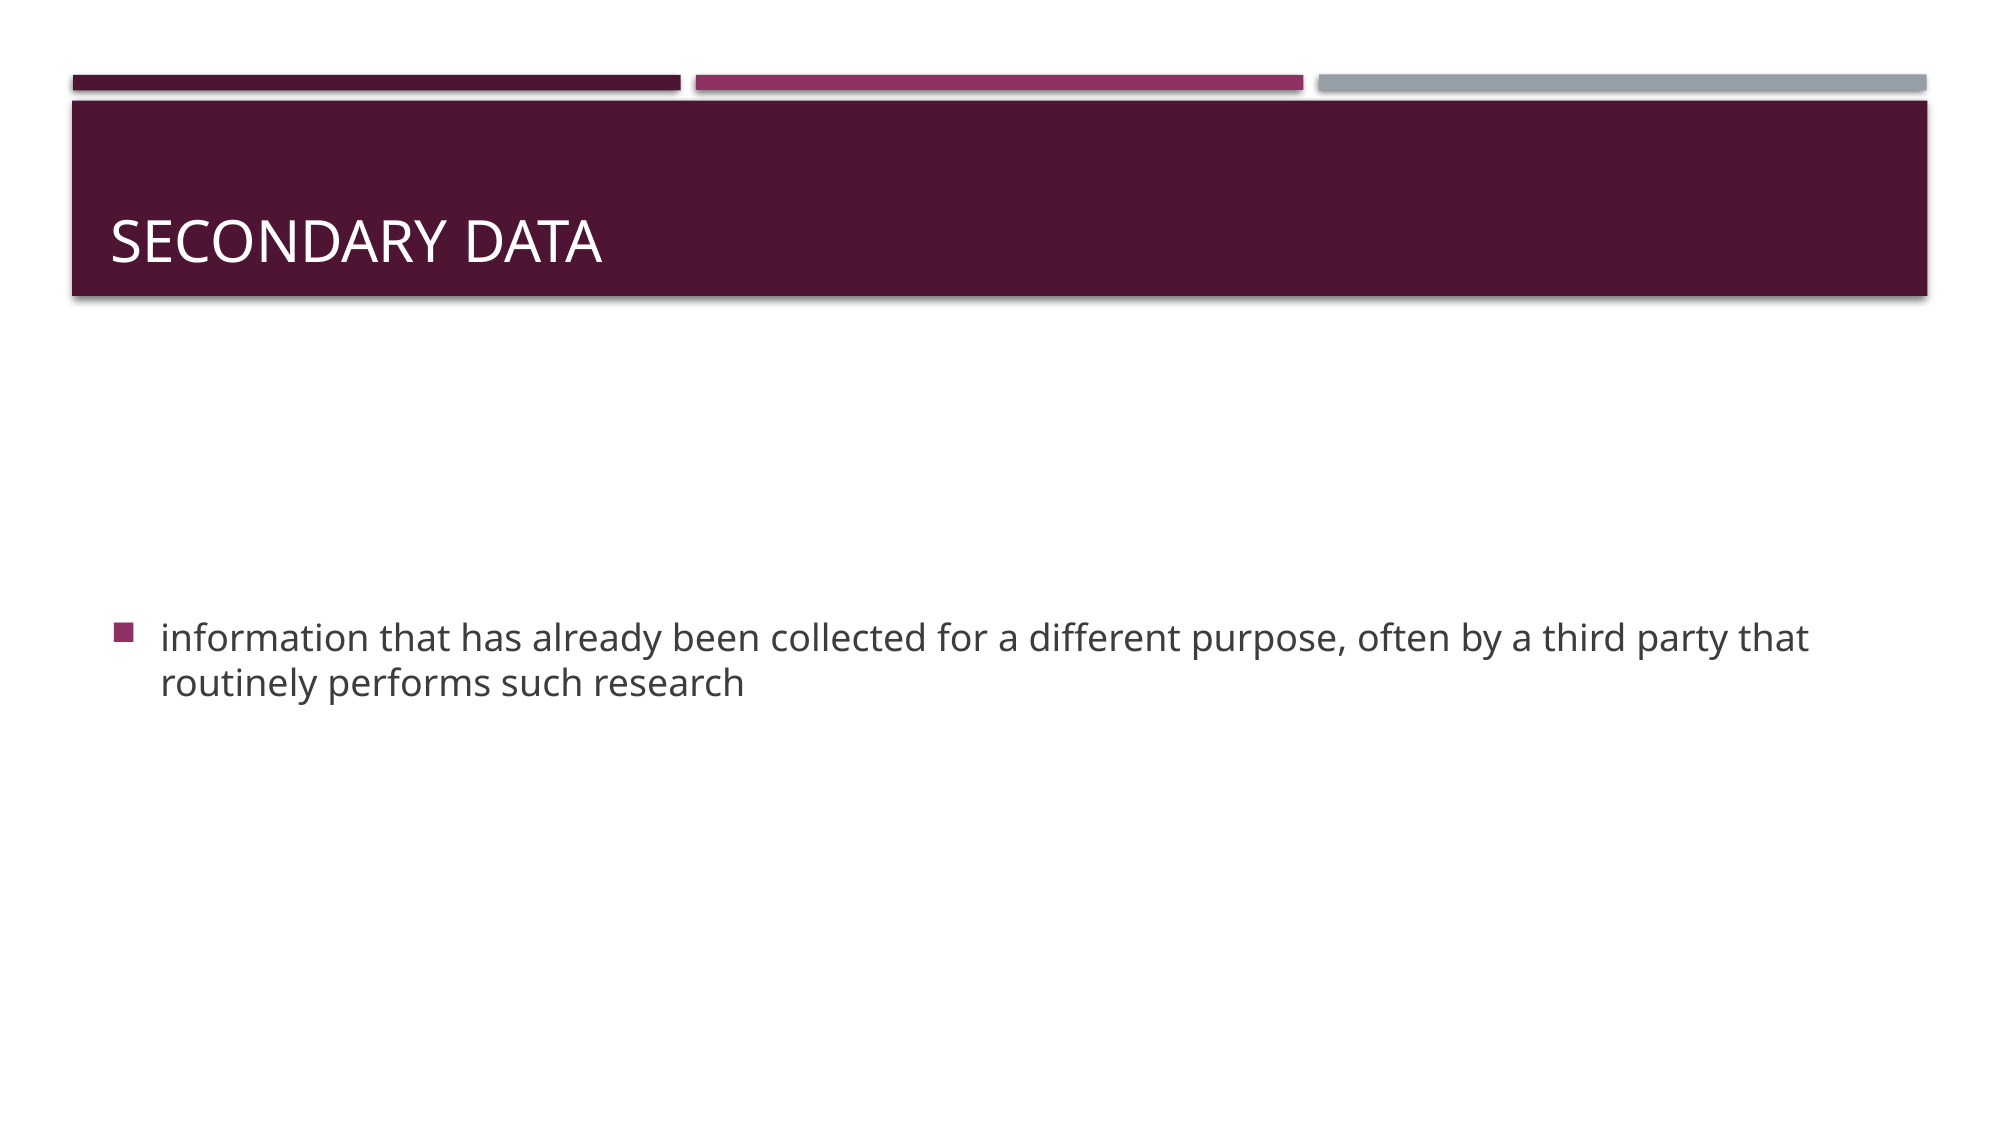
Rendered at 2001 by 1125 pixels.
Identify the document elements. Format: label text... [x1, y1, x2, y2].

list information that has already been collected for a different purpose, often by a third party that routinely performs such research [95, 357, 1905, 962]
title Secondary data [95, 115, 1905, 282]
